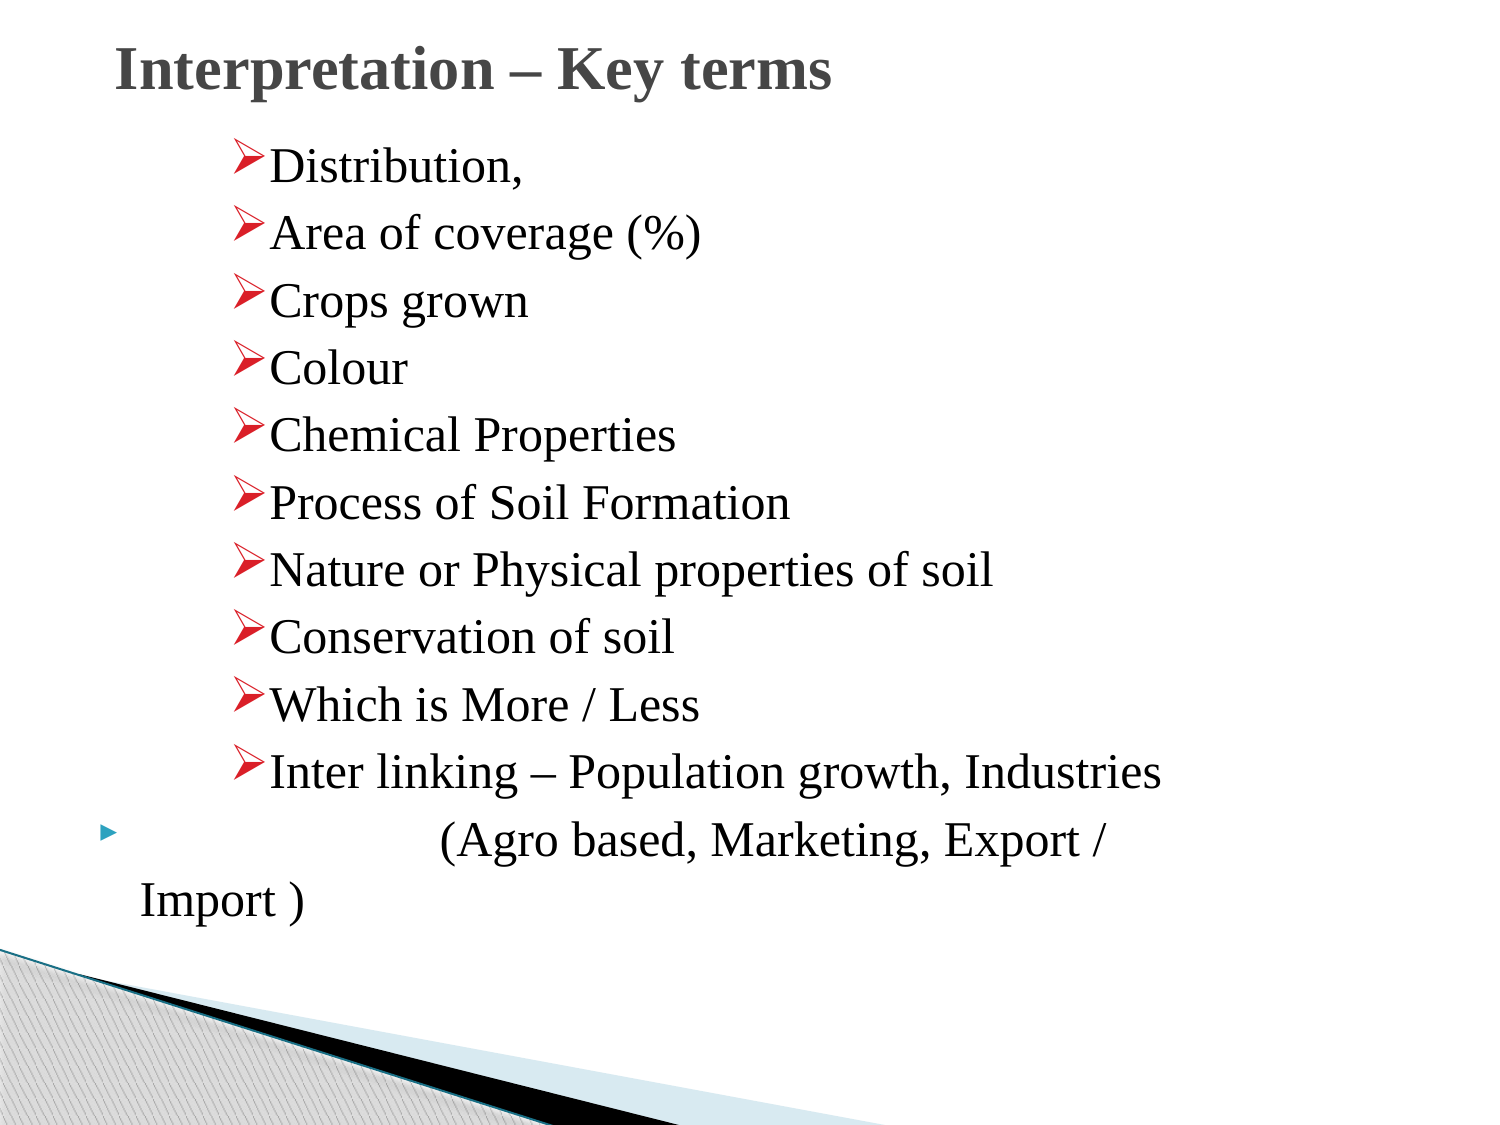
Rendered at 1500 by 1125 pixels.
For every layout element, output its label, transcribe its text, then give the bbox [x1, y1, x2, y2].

list Distribution, Area of coverage (%) Crops grown Colour Chemical Properties Process of Soil Formation Nature or Physical properties of soil Conservation of soil Which is More / Less Inter linking – Population growth, Industries (Agro based, Marketing, Export / Import ) [64, 125, 1299, 953]
title Interpretation – Key terms [100, 19, 1335, 110]
